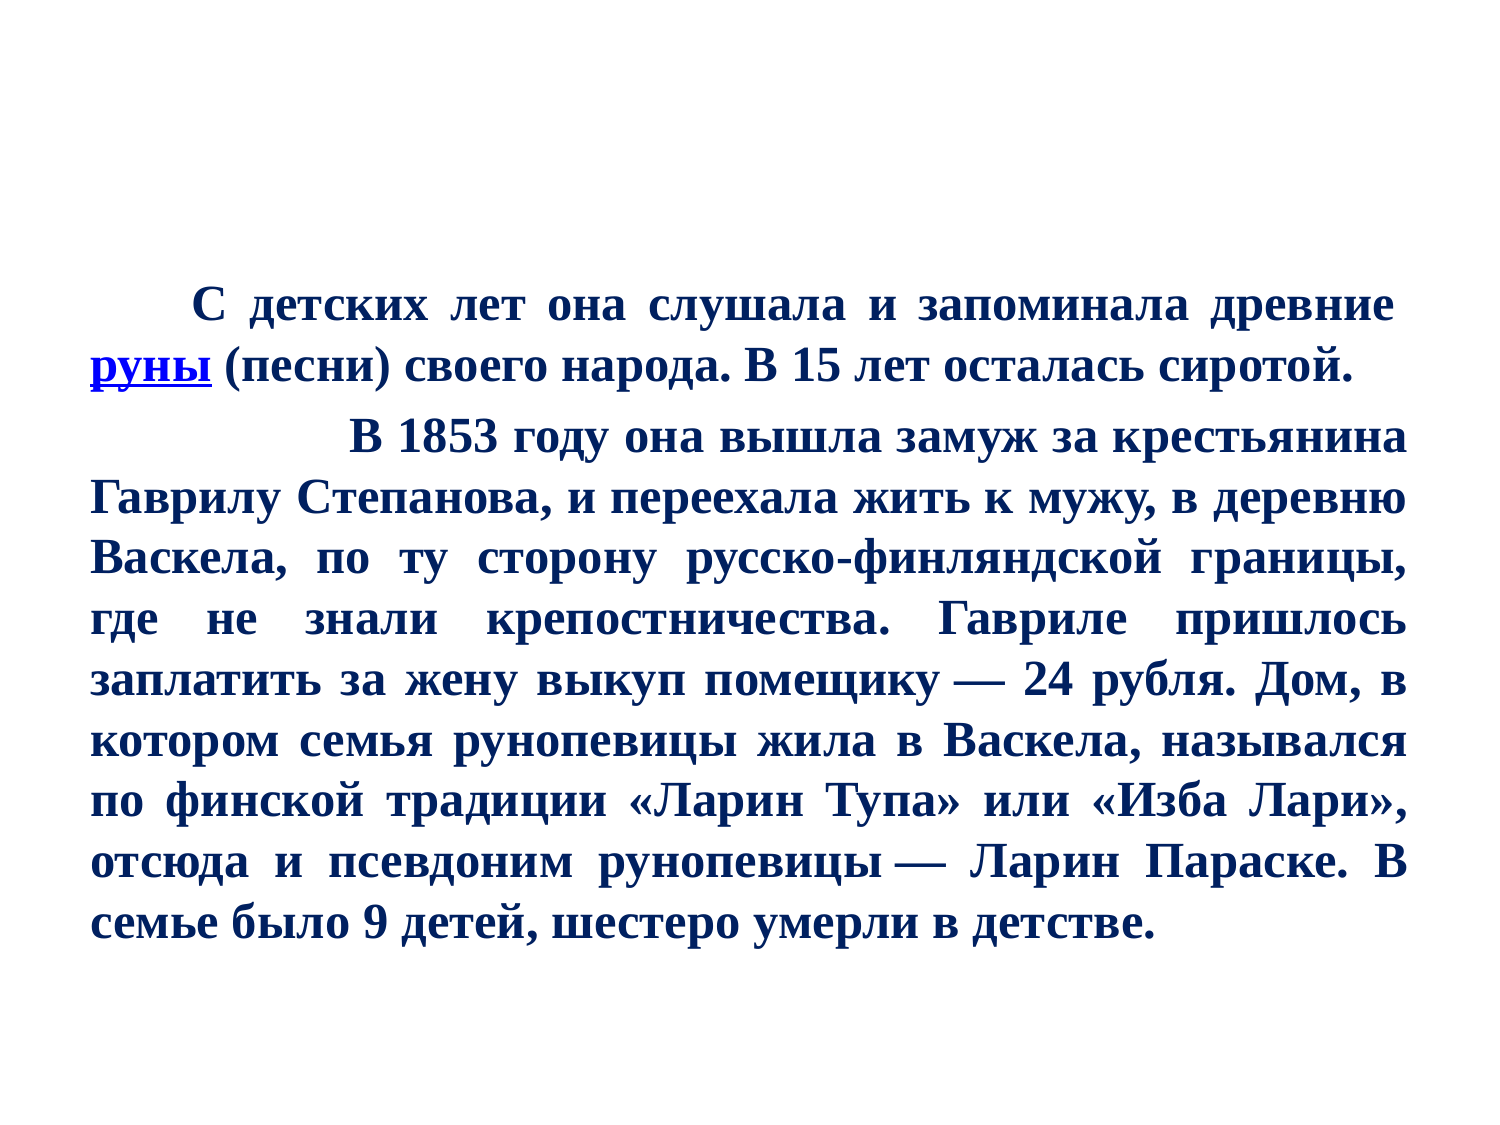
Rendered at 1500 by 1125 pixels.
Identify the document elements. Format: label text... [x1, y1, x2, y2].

list С детских лет она слушала и запоминала древние руны (песни) своего народа. В 15 лет осталась сиротой. В 1853 году она вышла замуж за крестьянина Гаврилу Степанова, и переехала жить к мужу, в деревню Васкела, по ту сторону русско-финляндской границы, где не знали крепостничества. Гавриле пришлось заплатить за жену выкуп помещику — 24 рубля. Дом, в котором семья рунопевицы жила в Васкела, назывался по финской традиции «Ларин Тупа» или «Изба Лари», отсюда и псевдоним рунопевицы — Ларин Параске. В семье было 9 детей, шестеро умерли в детстве. [75, 262, 1425, 1005]
